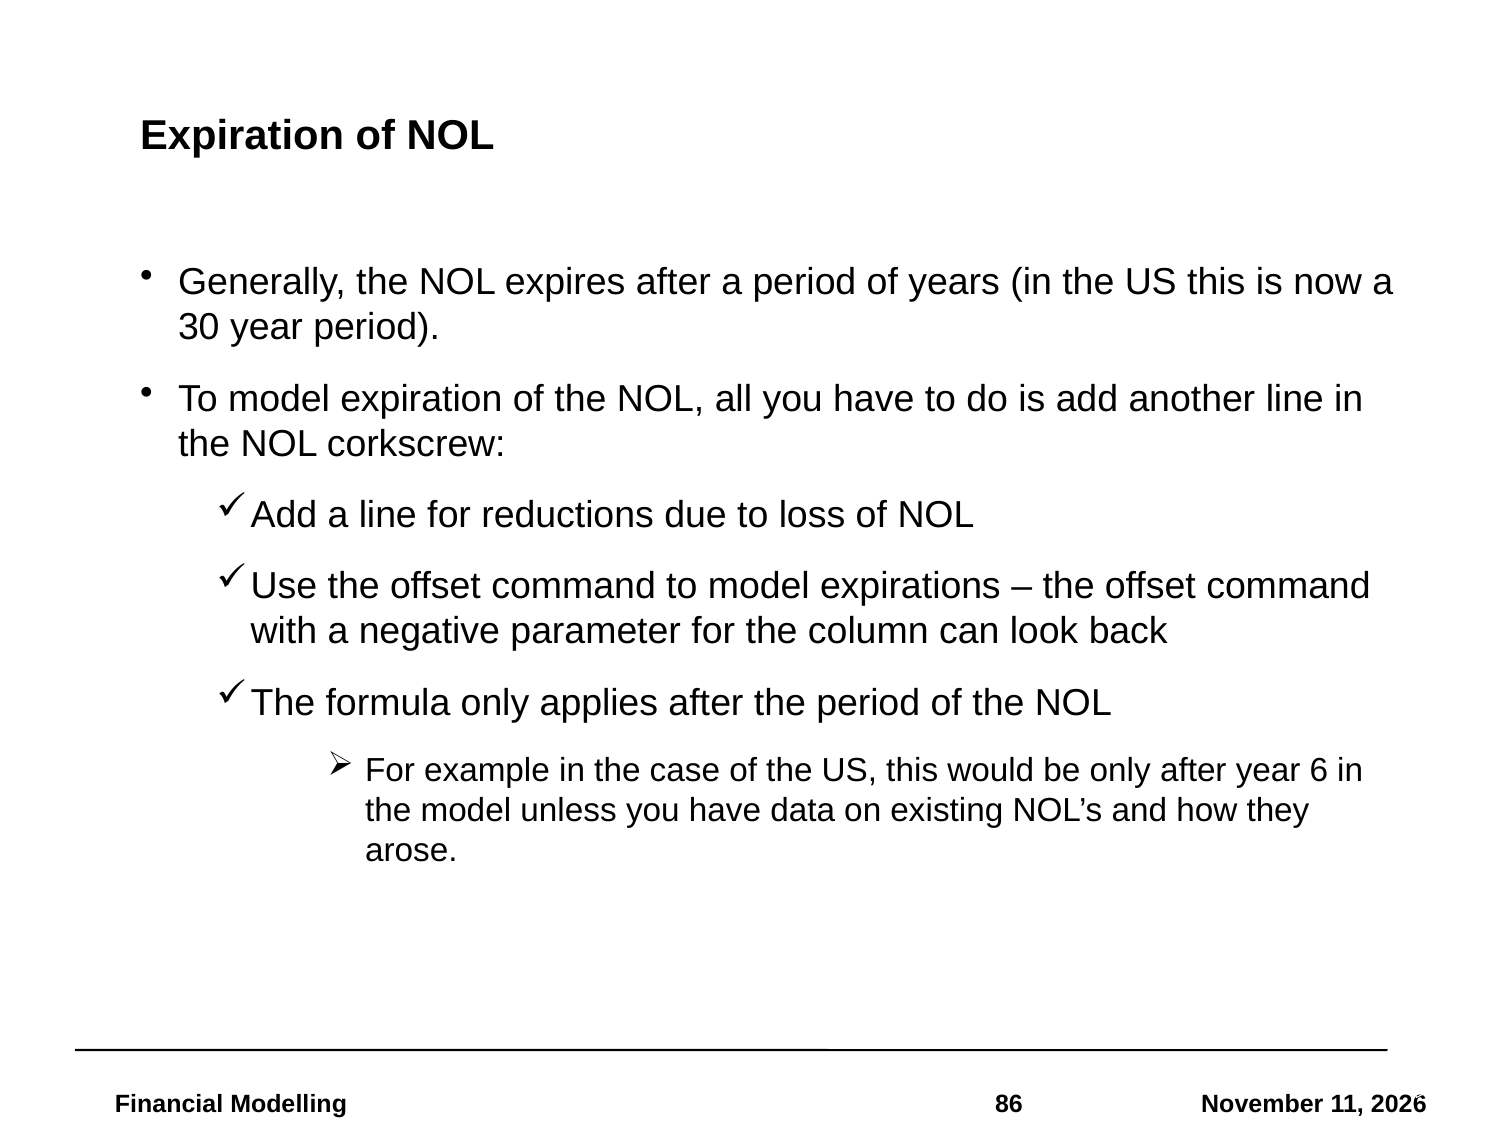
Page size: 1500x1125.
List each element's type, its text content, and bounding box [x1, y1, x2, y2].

title Expiration of NOL [124, 99, 1413, 226]
list Generally, the NOL expires after a period of years (in the US this is now a 30 year period). To model expiration of the NOL, all you have to do is add another line in the NOL corkscrew: Add a line for reductions due to loss of NOL Use the offset command to model expirations – the offset command with a negative parameter for the column can look back The formula only applies after the period of the NOL For example in the case of the US, this would be only after year 6 in the model unless you have data on existing NOL’s and how they arose. [124, 249, 1413, 1001]
